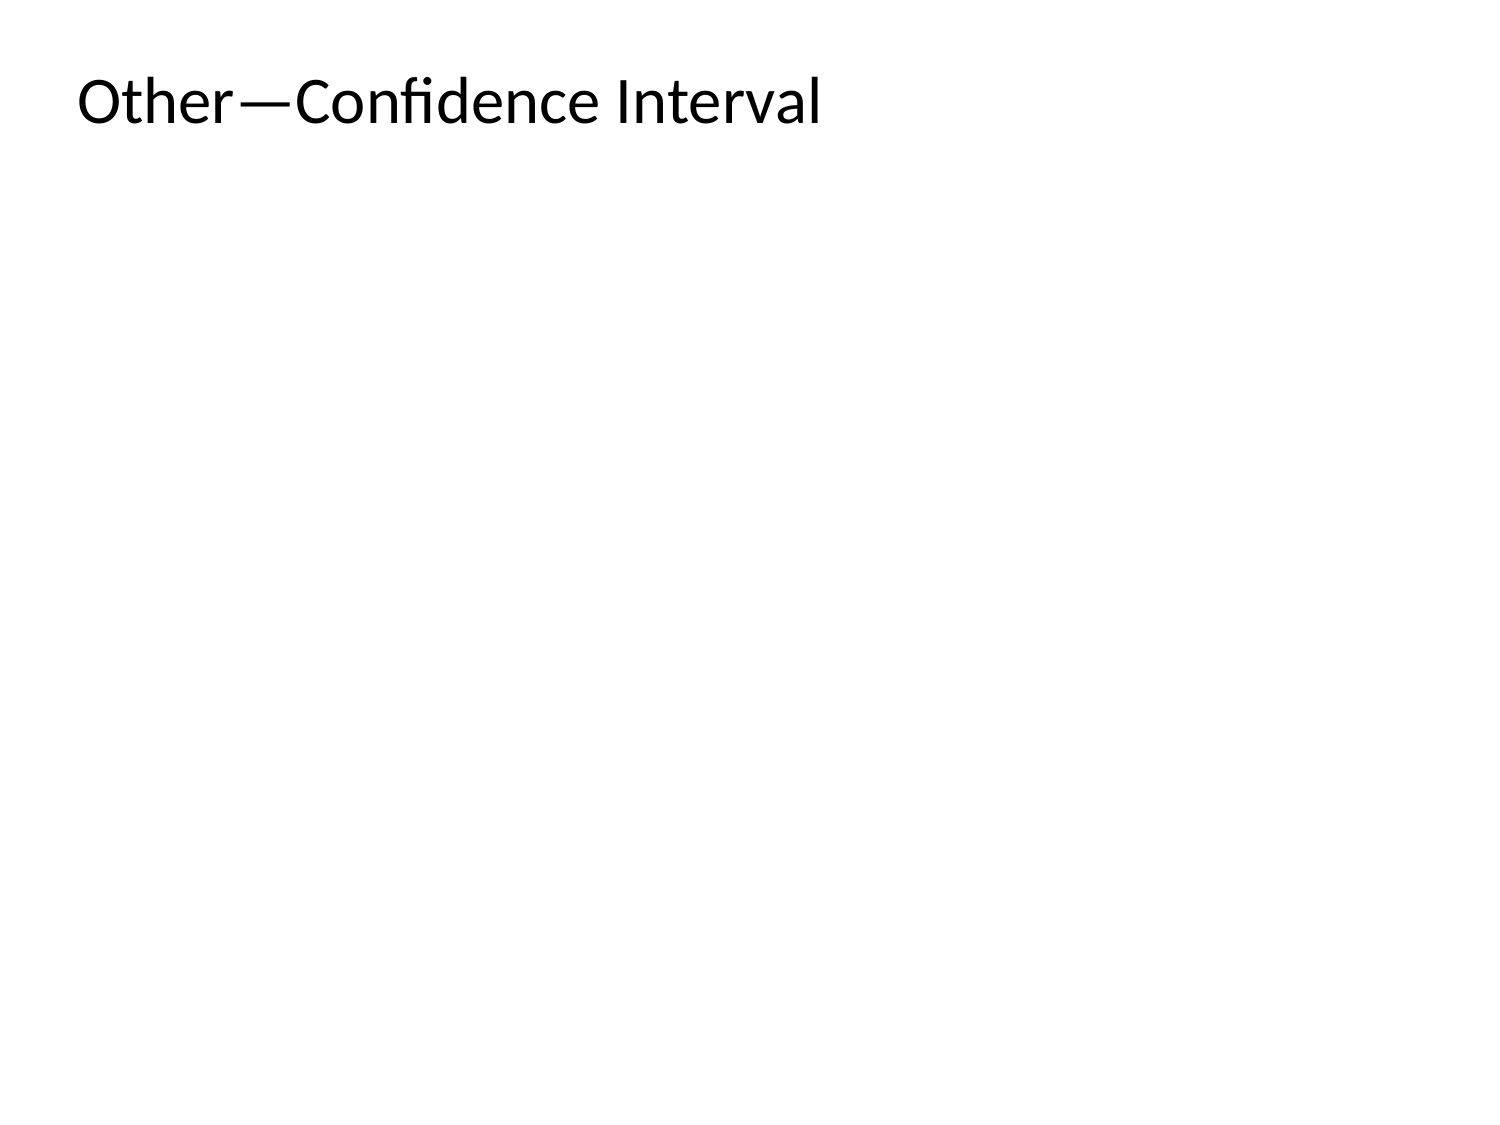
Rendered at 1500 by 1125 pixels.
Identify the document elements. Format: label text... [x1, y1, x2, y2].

text_box Other—Confidence Interval [62, 49, 1013, 145]
